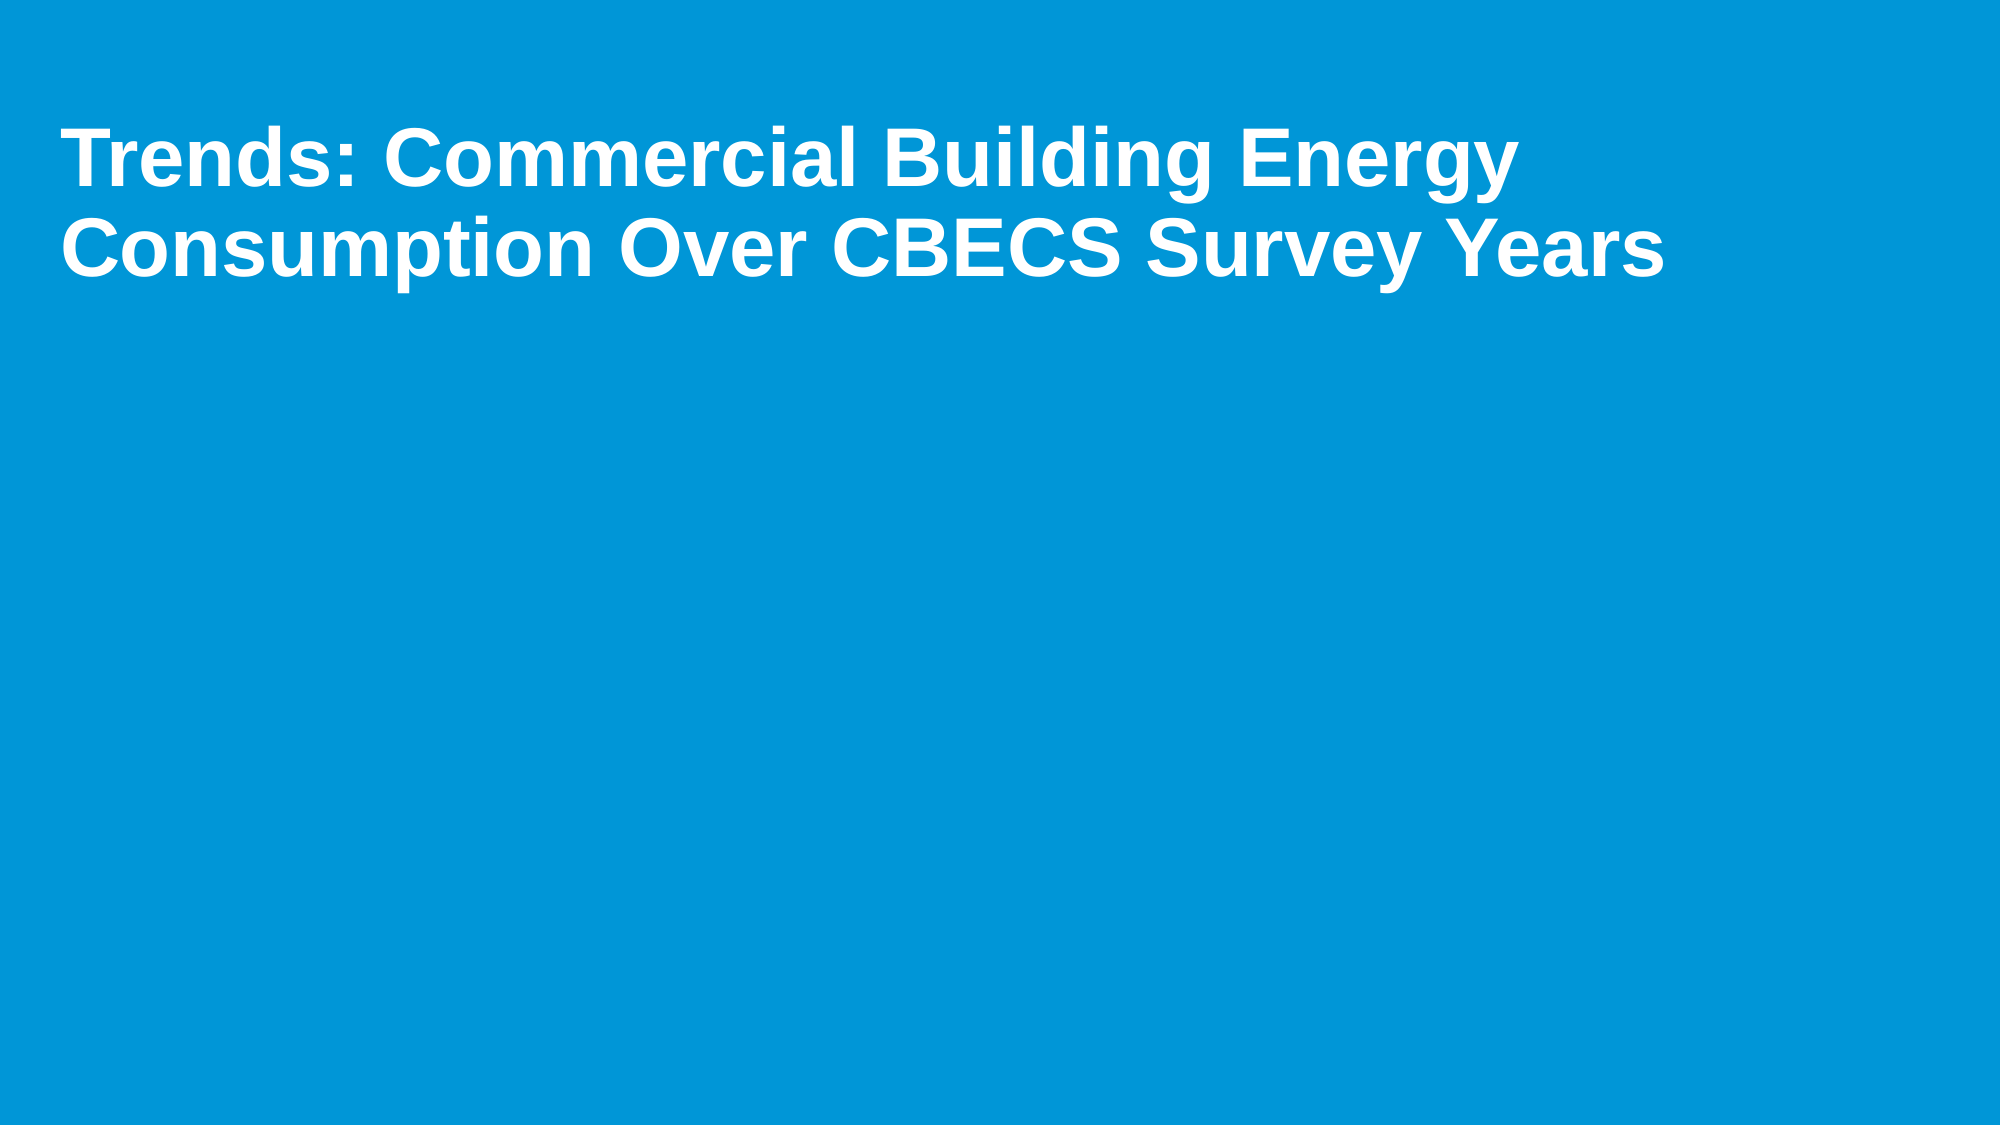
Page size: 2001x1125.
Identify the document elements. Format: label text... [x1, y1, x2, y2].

title Trends: Commercial Building Energy Consumption Over CBECS Survey Years [44, 57, 1902, 303]
